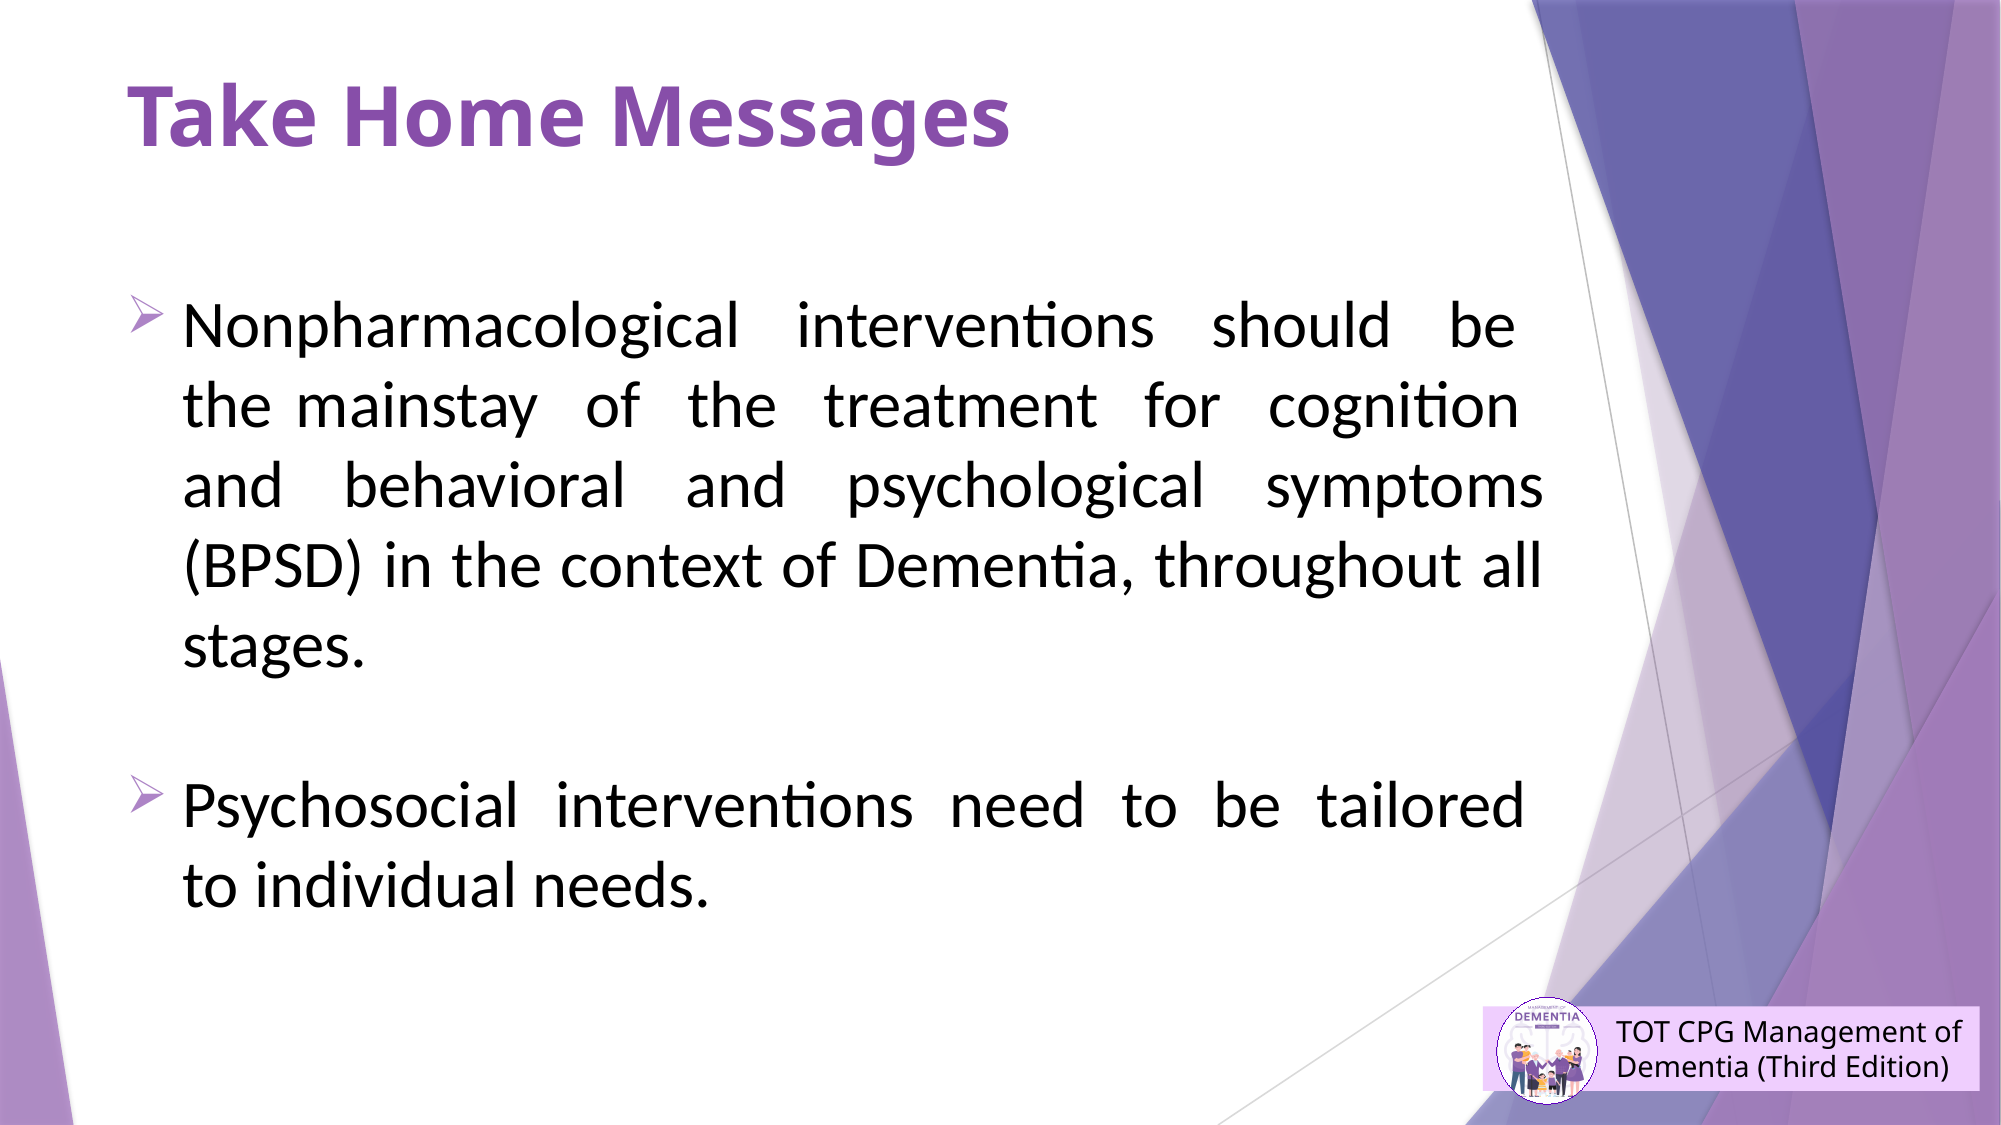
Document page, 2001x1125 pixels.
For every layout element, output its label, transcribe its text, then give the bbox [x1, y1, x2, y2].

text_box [1482, 996, 1981, 1105]
title Take Home Messages [111, 55, 1598, 265]
list Nonpharmacological interventions should be the mainstay of the treatment for cognition and behavioral and psychological symptoms (BPSD) in the context of Dementia, throughout all stages. Psychosocial interventions need to be tailored to individual needs. [111, 273, 1561, 1007]
